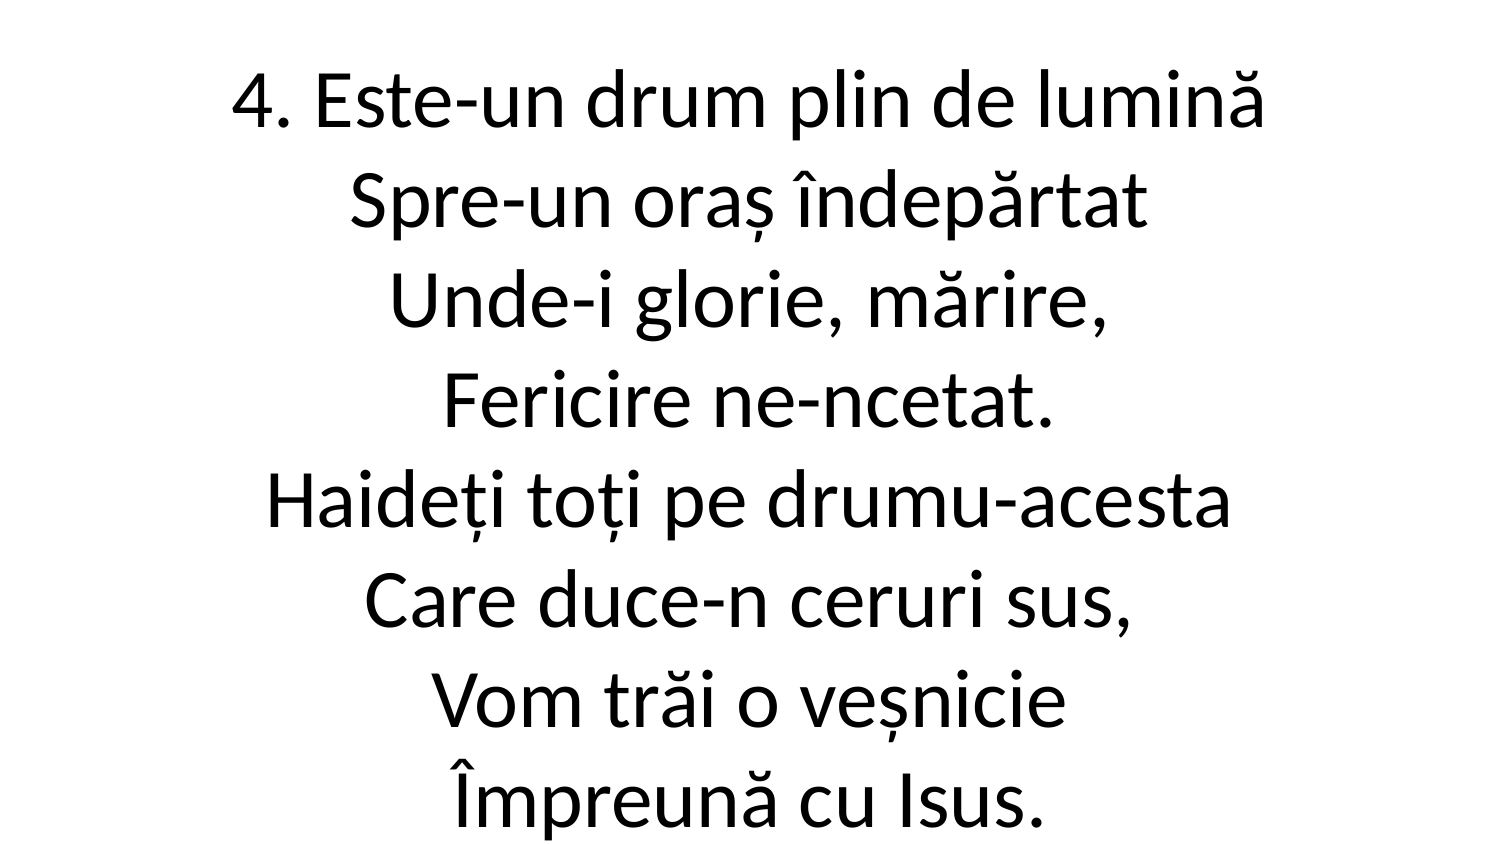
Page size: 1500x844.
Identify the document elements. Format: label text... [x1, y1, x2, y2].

text_box 4. Este-un drum plin de lumină Spre-un oraș îndepărtat Unde-i glorie, mărire, Fericire ne-ncetat. Haideți toți pe drumu-acesta Care duce-n ceruri sus, Vom trăi o veșnicie Împreună cu Isus. [216, 0, 1284, 844]
